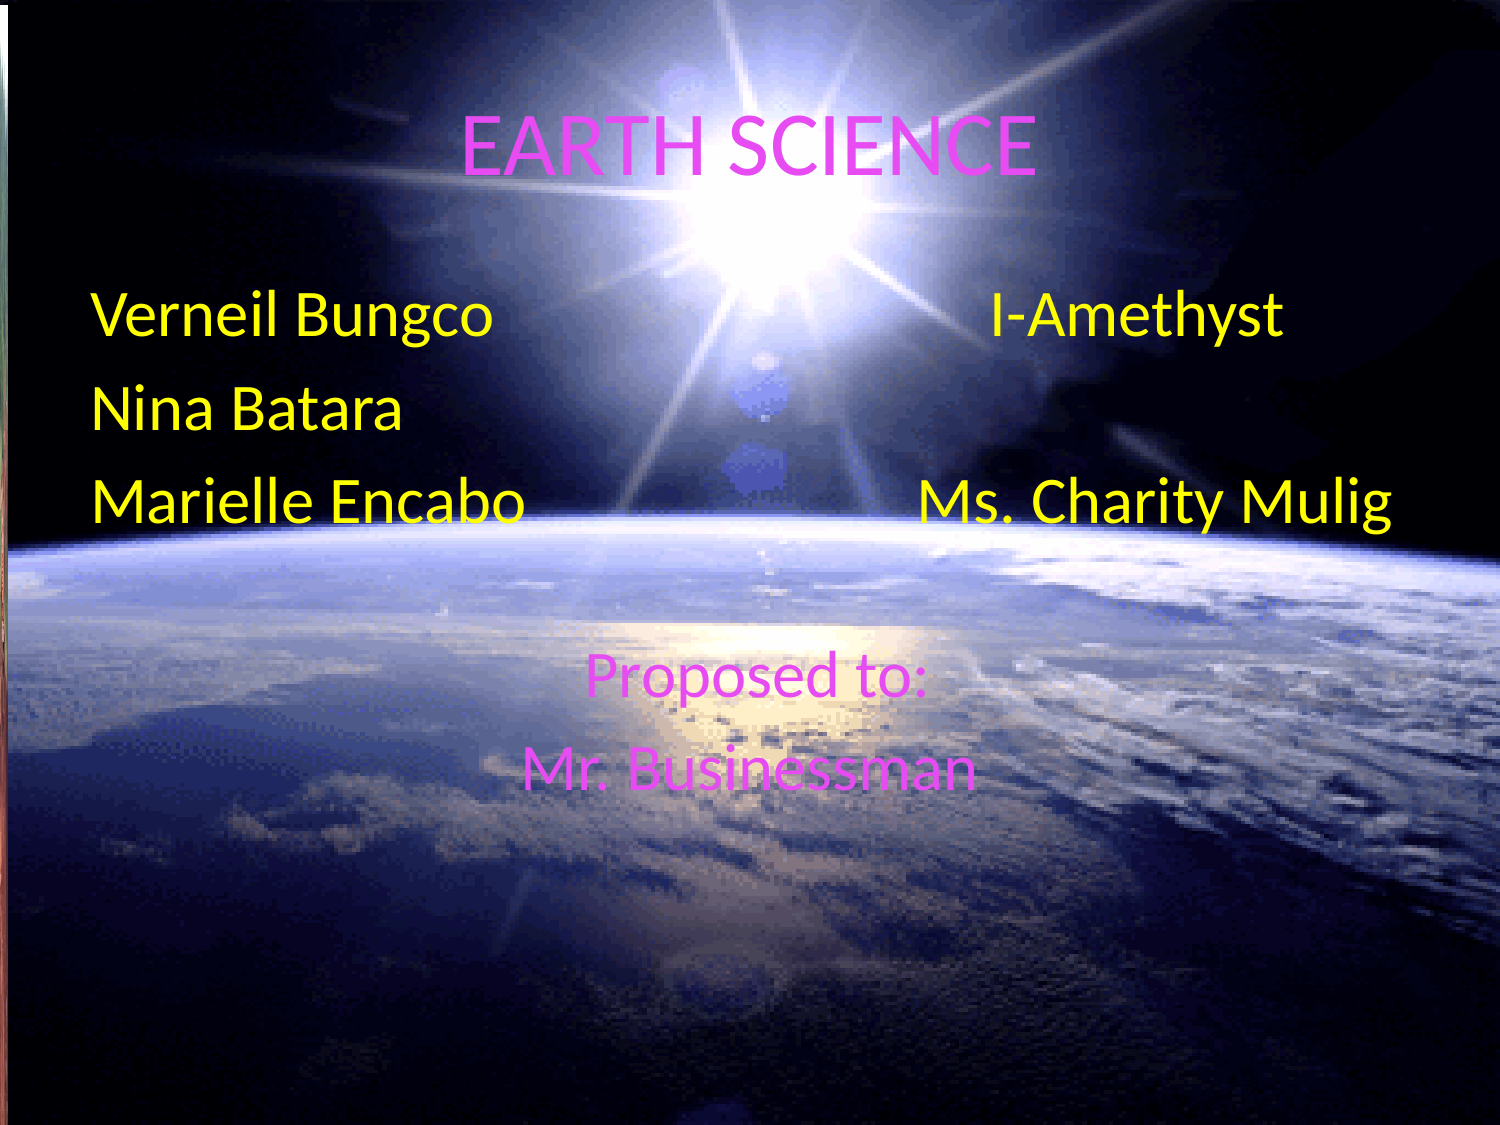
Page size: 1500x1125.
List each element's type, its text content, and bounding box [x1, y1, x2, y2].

list Verneil Bungco I-Amethyst Nina Batara Marielle Encabo Ms. Charity Mulig Proposed to: Mr. Businessman [75, 262, 1425, 1005]
title EARTH SCIENCE [75, 45, 1425, 233]
picture [0, 0, 1500, 1125]
